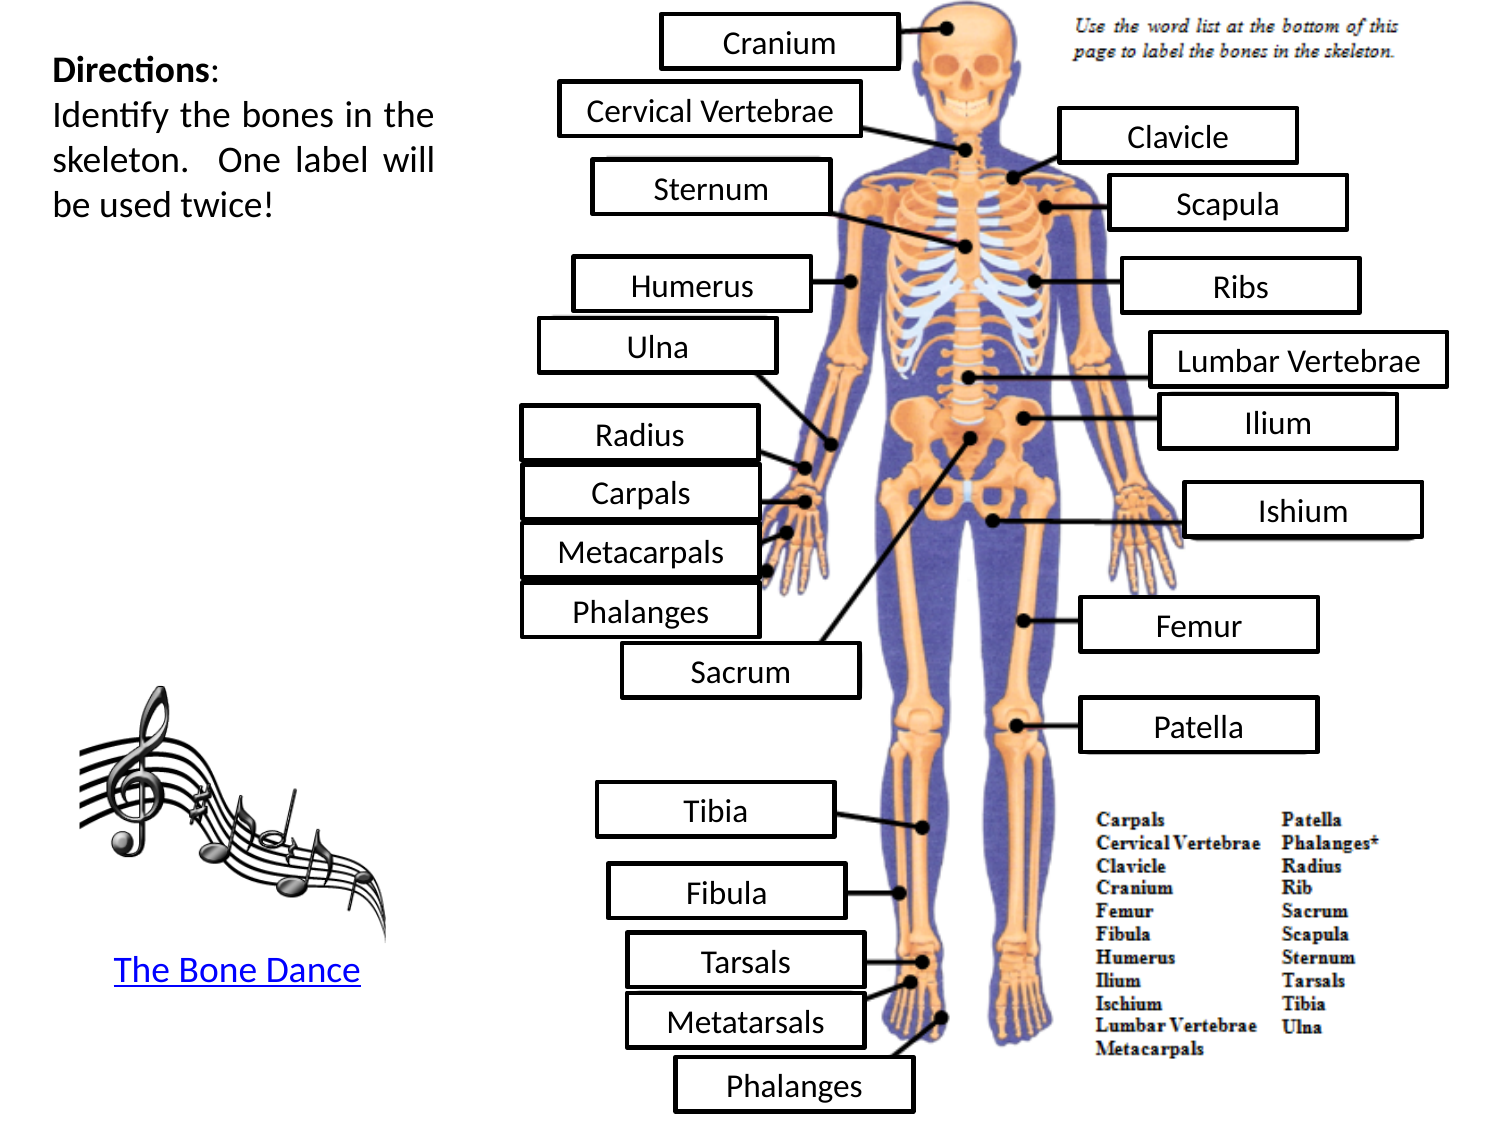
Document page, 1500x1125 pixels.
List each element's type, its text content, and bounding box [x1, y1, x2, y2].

picture [496, 0, 1451, 1113]
text_box The Bone Dance [75, 937, 400, 998]
picture [74, 674, 388, 988]
text_box Directions: Identify the bones in the skeleton. One label will be used twice! [37, 37, 450, 233]
